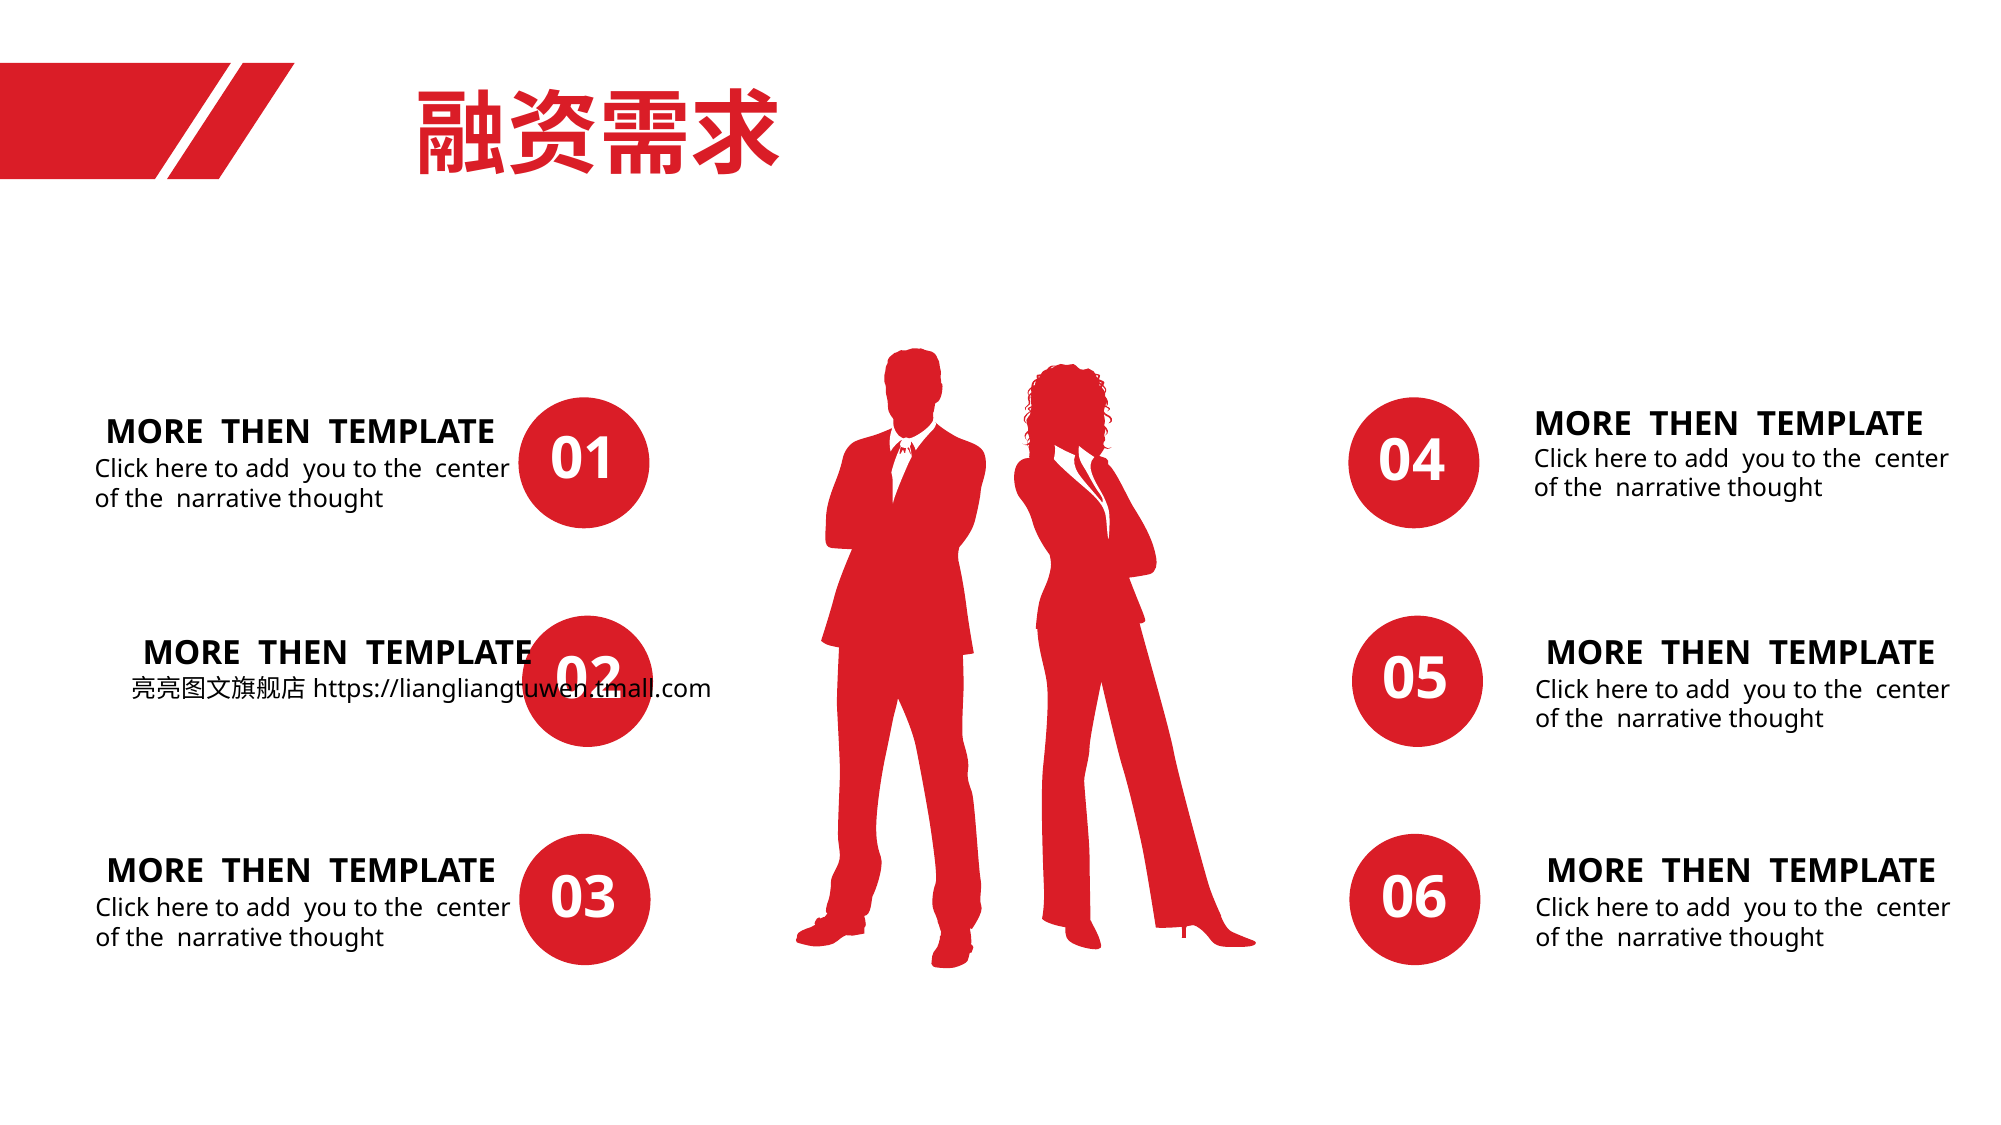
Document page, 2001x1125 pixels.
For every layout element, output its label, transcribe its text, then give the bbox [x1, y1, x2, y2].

text_box MORE THEN TEMPLATE Click here to add you to the center of the narrative thought [1518, 394, 1965, 510]
text_box 06 [1366, 851, 1463, 937]
text_box MORE THEN TEMPLATE 亮亮图文旗舰店https://liangliangtuwen.tmall.com [117, 615, 728, 711]
text_box [541, 397, 627, 413]
text_box [884, 348, 943, 438]
text_box 03 [535, 851, 632, 937]
text_box [1014, 363, 1256, 950]
text_box [1053, 444, 1110, 539]
text_box [526, 418, 650, 529]
text_box [1370, 833, 1460, 851]
text_box MORE THEN TEMPLATE Click here to add you to the center of the narrative thought [1520, 833, 1967, 959]
text_box [1352, 635, 1483, 747]
text_box [1369, 397, 1459, 415]
text_box [795, 422, 986, 969]
text_box MORE THEN TEMPLATE Click here to add you to the center of the narrative thought [79, 394, 526, 520]
text_box 05 [1367, 633, 1464, 718]
text_box MORE THEN TEMPLATE Click here to add you to the center of the narrative thought [1520, 615, 1966, 741]
text_box 02 [541, 711, 637, 718]
text_box [889, 418, 937, 504]
text_box 01 [536, 413, 633, 498]
text_box [1349, 854, 1481, 966]
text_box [0, 62, 295, 180]
text_box [529, 711, 646, 747]
text_box [1348, 417, 1480, 529]
text_box 融资需求 [401, 67, 798, 193]
text_box [540, 833, 630, 851]
text_box 04 [1364, 415, 1461, 500]
text_box MORE THEN TEMPLATE Click here to add you to the center of the narrative thought [80, 833, 527, 959]
text_box [1373, 615, 1462, 633]
text_box [527, 853, 651, 966]
